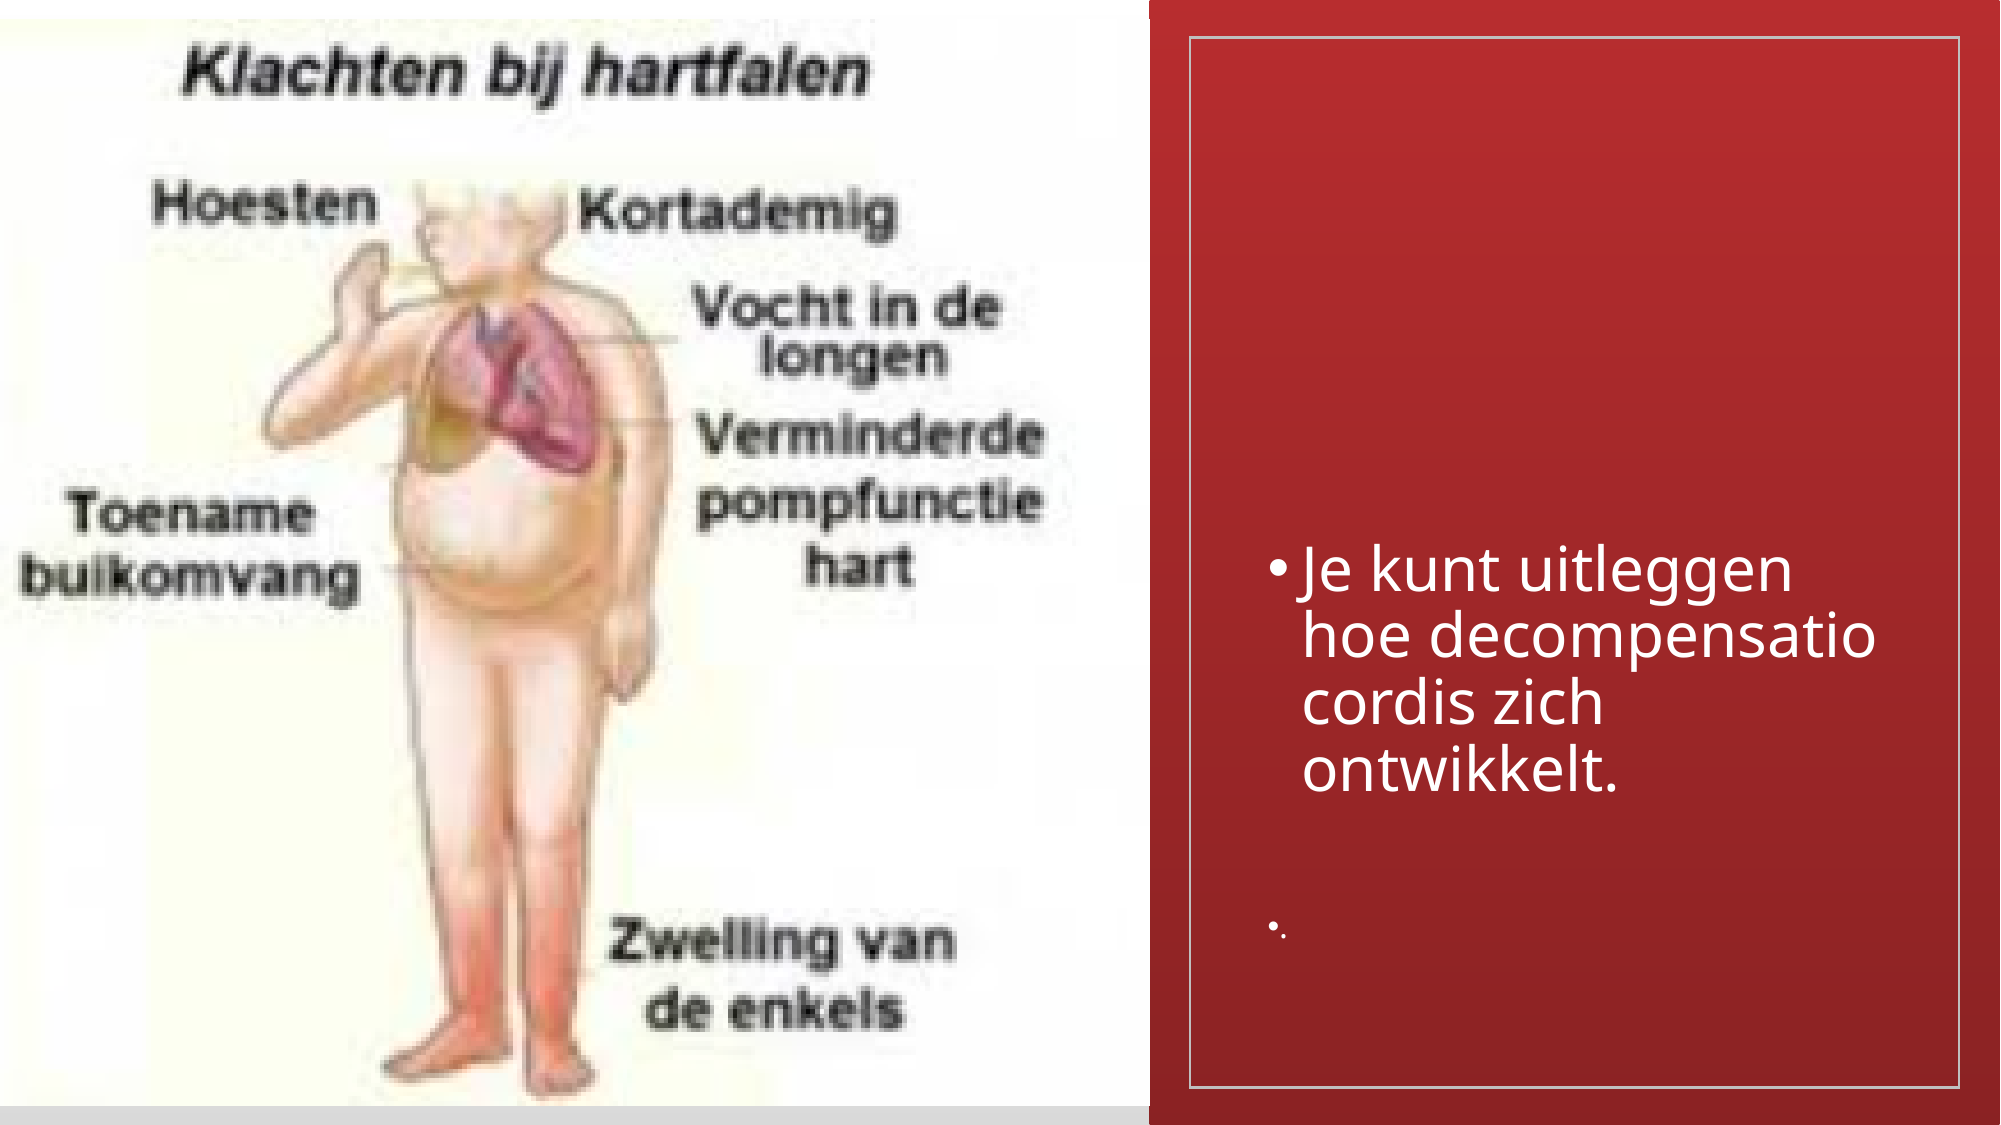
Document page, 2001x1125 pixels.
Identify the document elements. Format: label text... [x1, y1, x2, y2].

list . [1252, 825, 1898, 1051]
picture [0, 19, 1150, 1106]
title Je kunt uitleggen hoe decompensatio cordis zich ontwikkelt. [1252, 525, 1898, 813]
